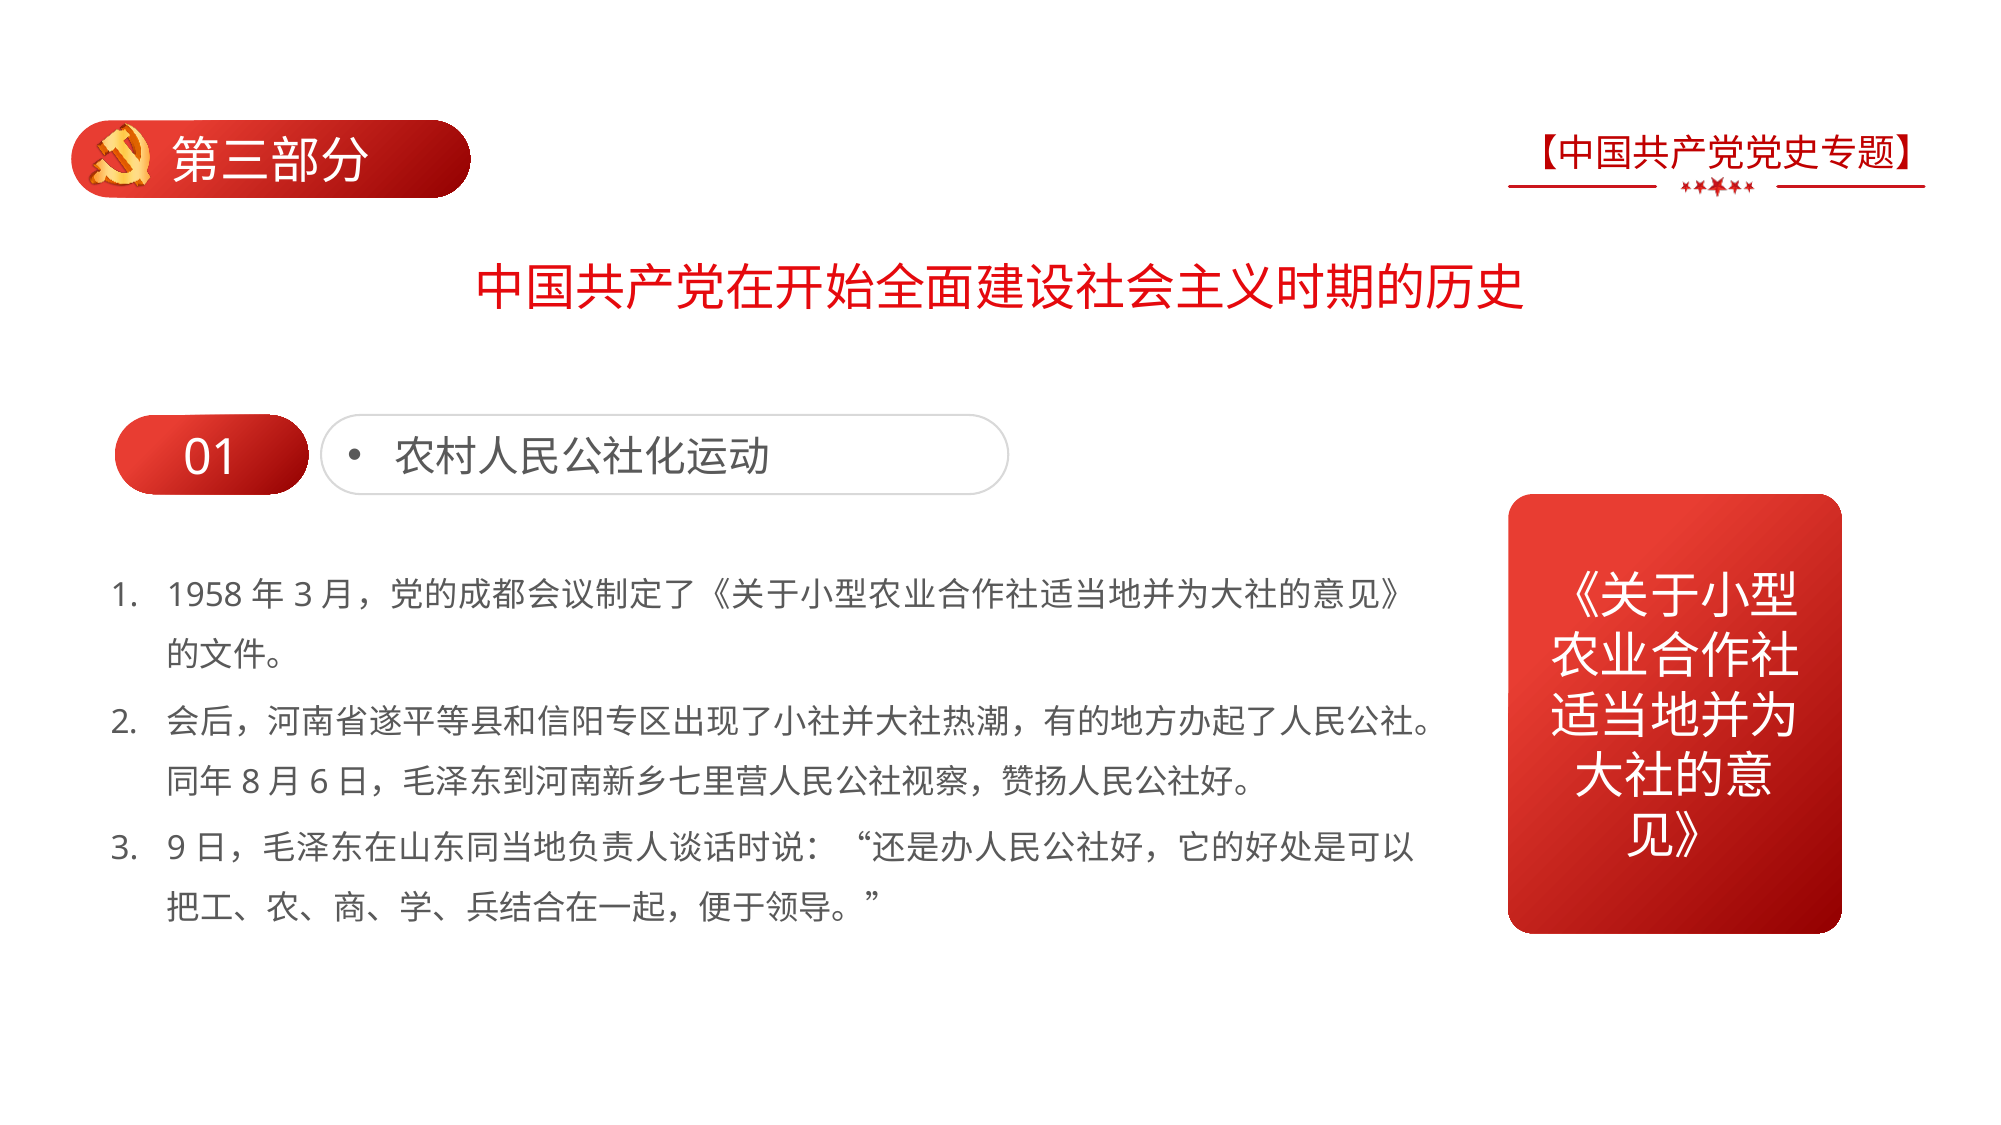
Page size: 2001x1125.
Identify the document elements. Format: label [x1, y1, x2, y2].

text_box [71, 104, 471, 205]
text_box [1188, 119, 1953, 198]
text_box [0, 0, 2000, 1125]
text_box [114, 414, 1009, 495]
